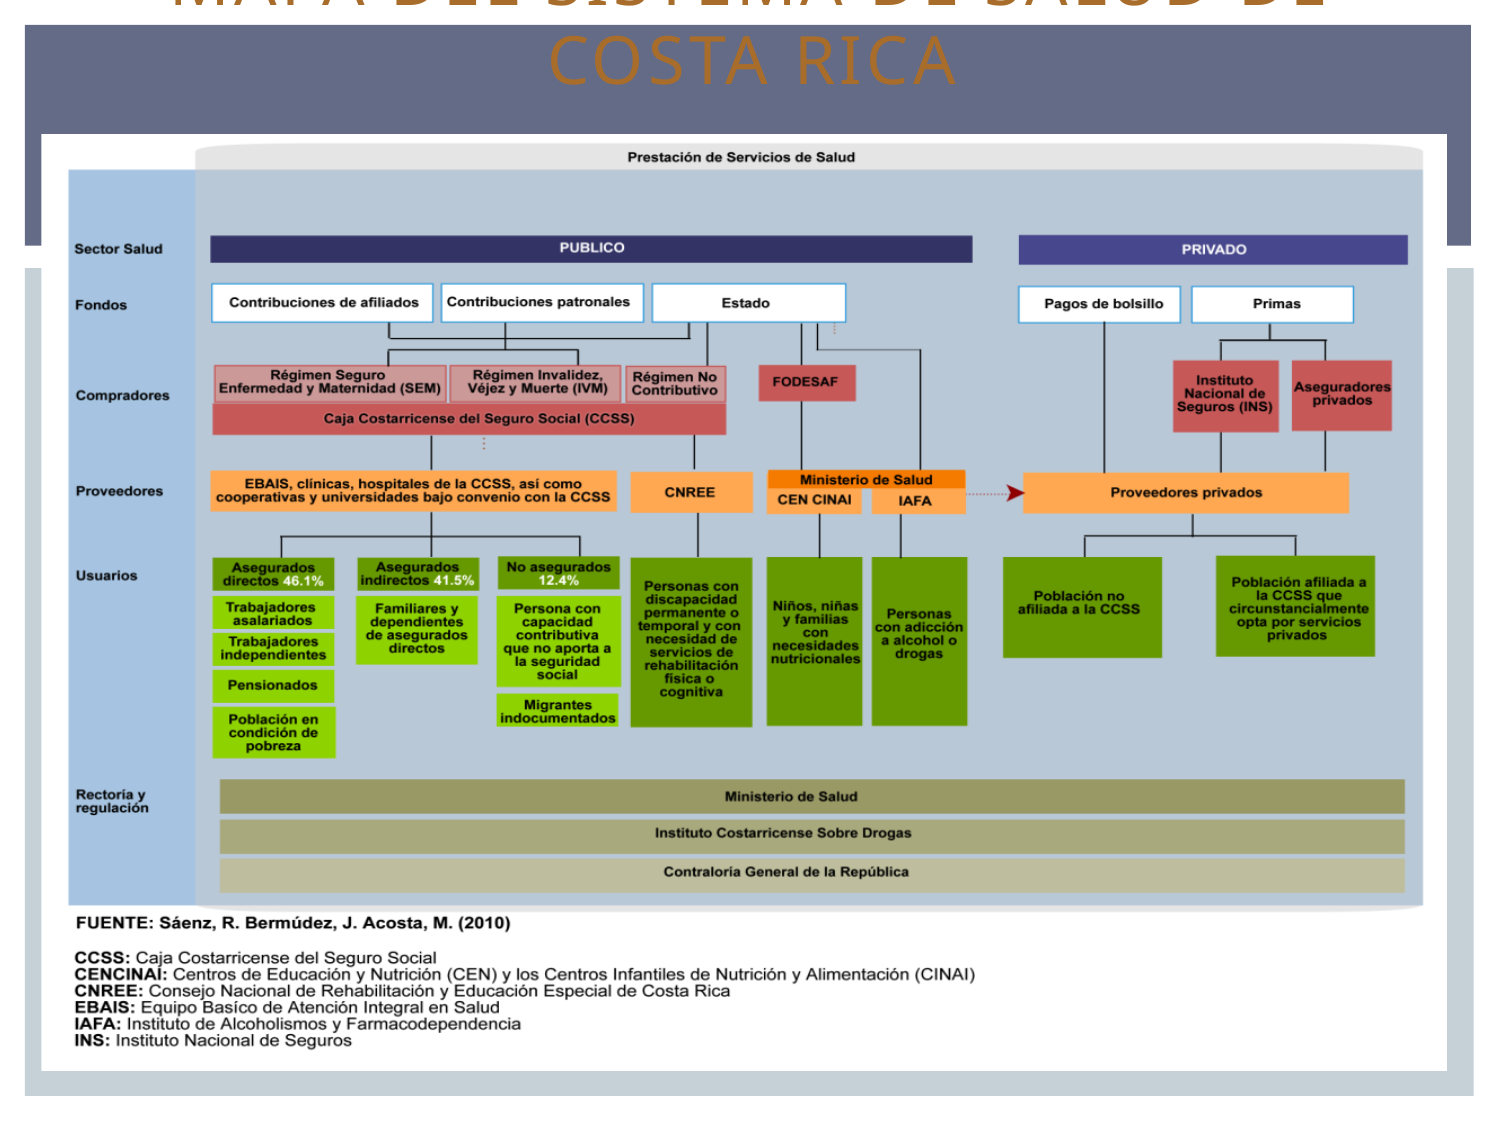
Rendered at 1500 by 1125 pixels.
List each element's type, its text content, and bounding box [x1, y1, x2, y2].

title Mapa del Sistema de Salud de Costa Rica [76, 0, 1427, 113]
picture [40, 134, 1448, 1071]
